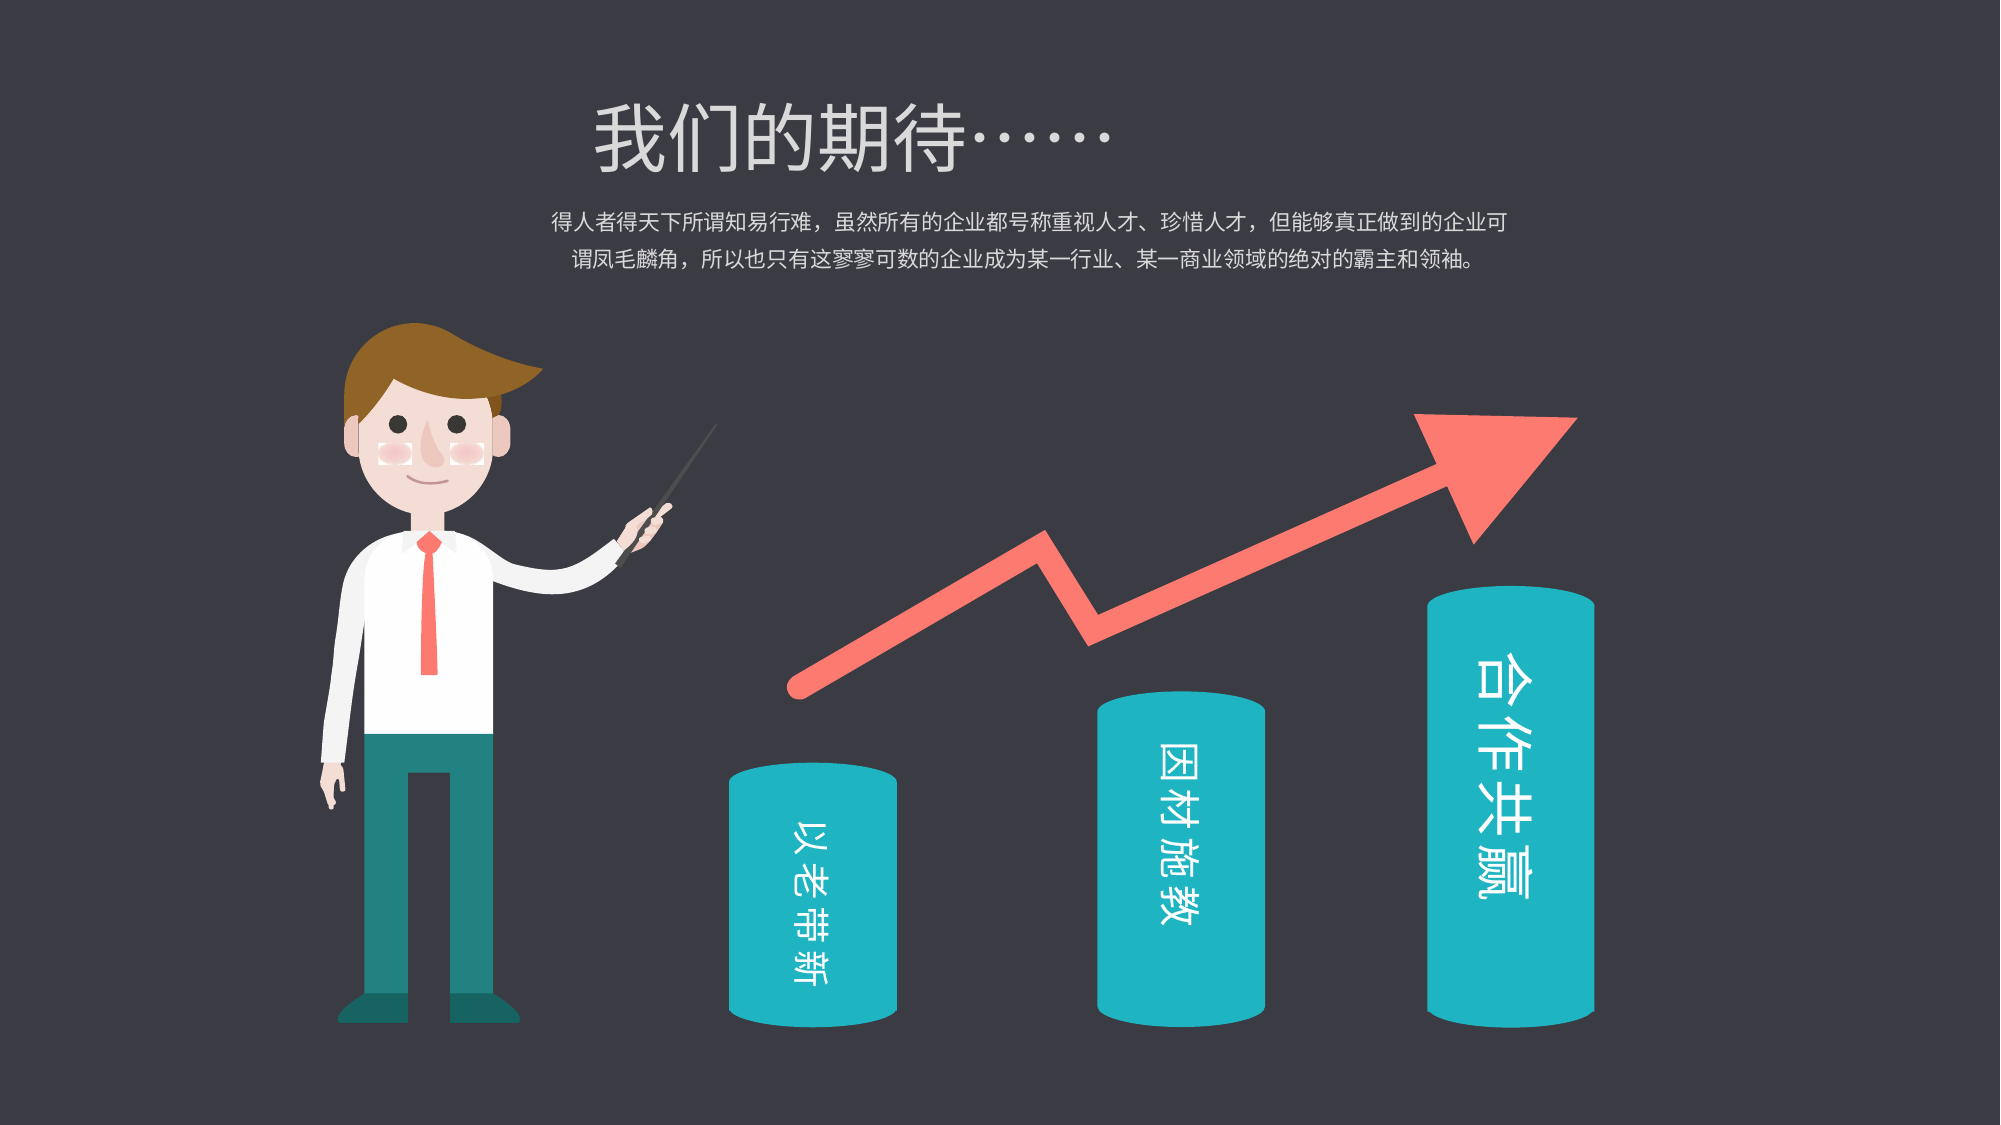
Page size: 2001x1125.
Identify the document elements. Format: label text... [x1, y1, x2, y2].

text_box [729, 762, 897, 1036]
text_box 得人者得天下所谓知易行难，虽然所有的企业都号称重视人才、珍惜人才，但能够真正做到的企业可谓凤毛麟角，所以也只有这寥寥可数的企业成为某一行业、某一商业领域的绝对的霸主和领袖。 [529, 190, 1531, 319]
text_box [786, 414, 1578, 700]
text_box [1097, 691, 1266, 1028]
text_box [1427, 585, 1595, 1028]
text_box 我们的期待…… [402, 103, 1307, 171]
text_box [318, 323, 718, 1023]
